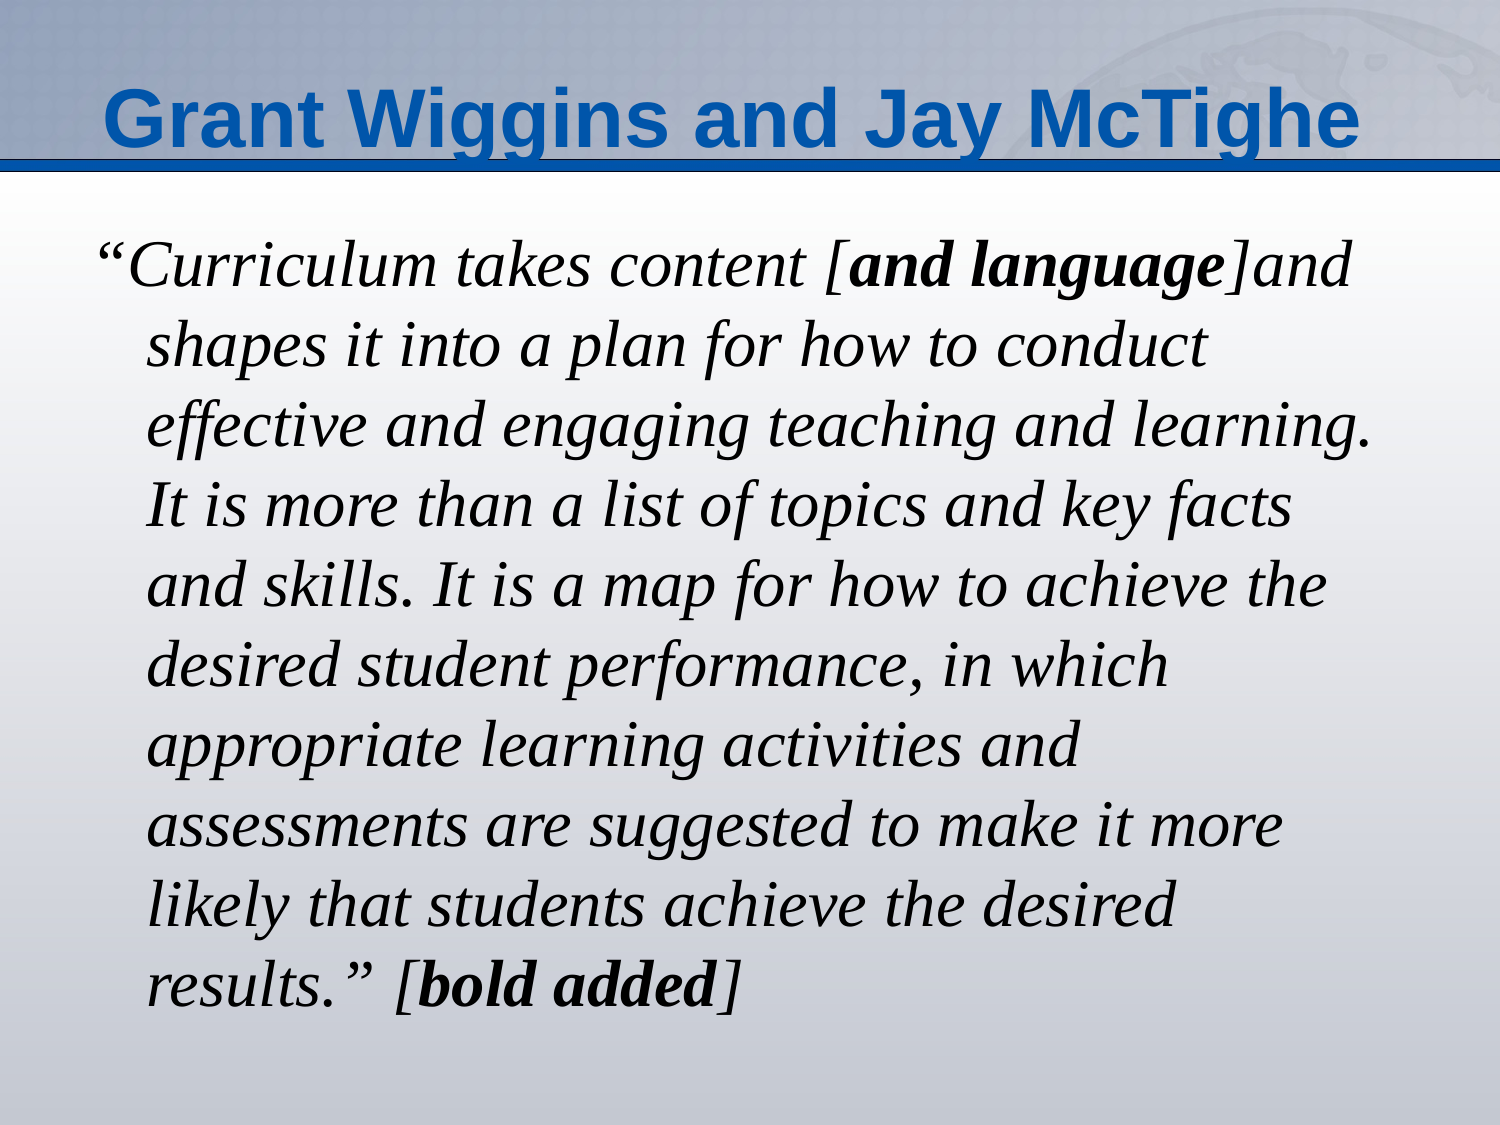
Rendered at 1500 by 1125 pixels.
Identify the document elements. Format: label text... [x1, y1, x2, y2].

list “Curriculum takes content [and language]and shapes it into a plan for how to conduct effective and engaging teaching and learning. It is more than a list of topics and key facts and skills. It is a map for how to achieve the desired student performance, in which appropriate learning activities and assessments are suggested to make it more likely that students achieve the desired results.” [bold added] [74, 212, 1426, 956]
title Grant Wiggins and Jay McTighe [62, 0, 1413, 126]
picture [0, 0, 1500, 1125]
